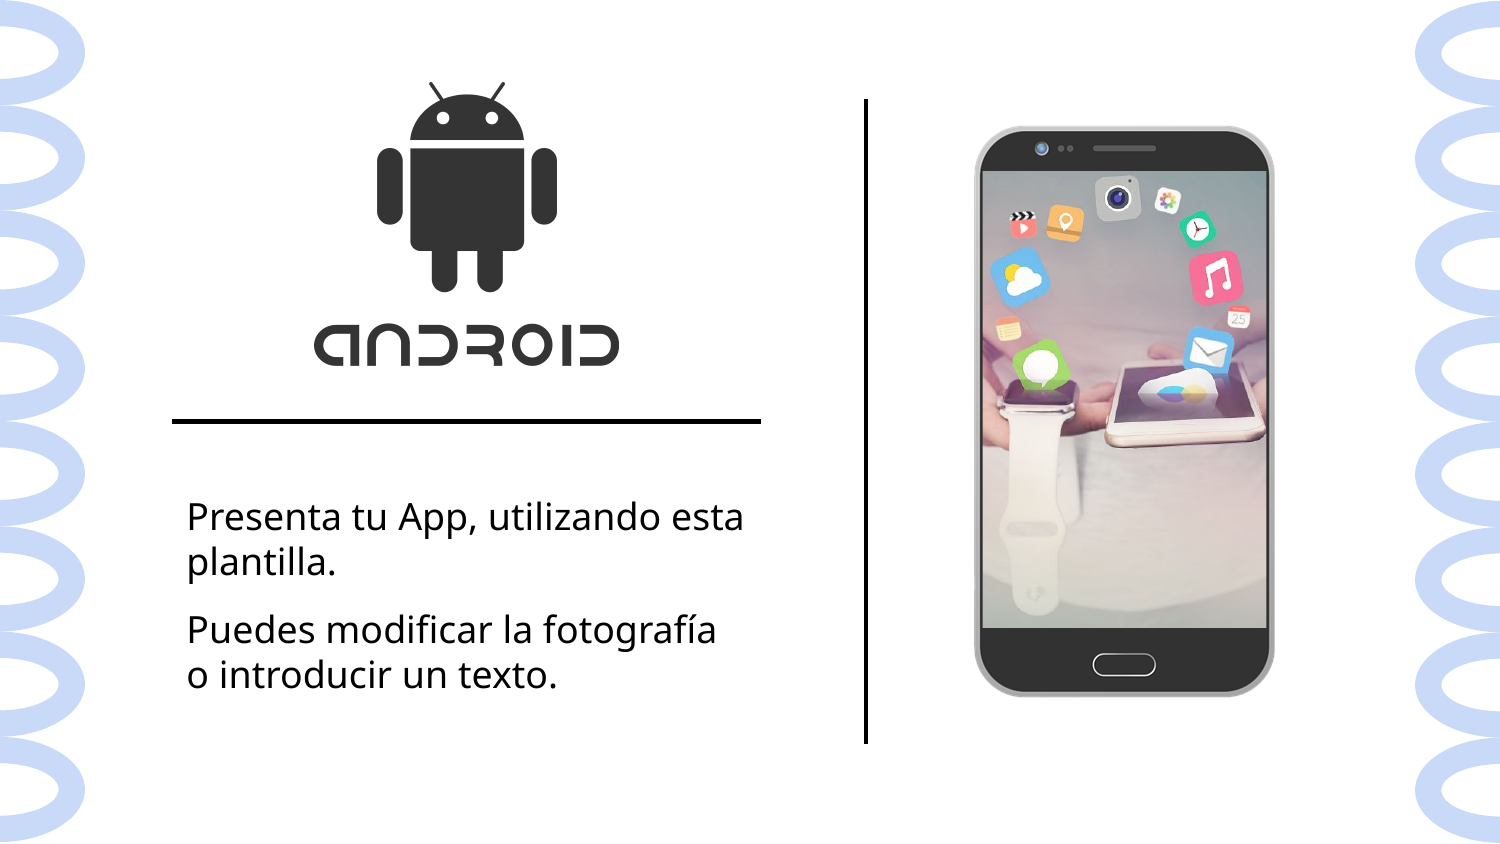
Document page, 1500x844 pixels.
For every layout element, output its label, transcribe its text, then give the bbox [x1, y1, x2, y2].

text_box Presenta tu App, utilizando esta plantilla. Puedes modificar la fotografía o introducir un texto. [171, 478, 762, 742]
picture [314, 82, 619, 366]
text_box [970, 91, 1275, 732]
